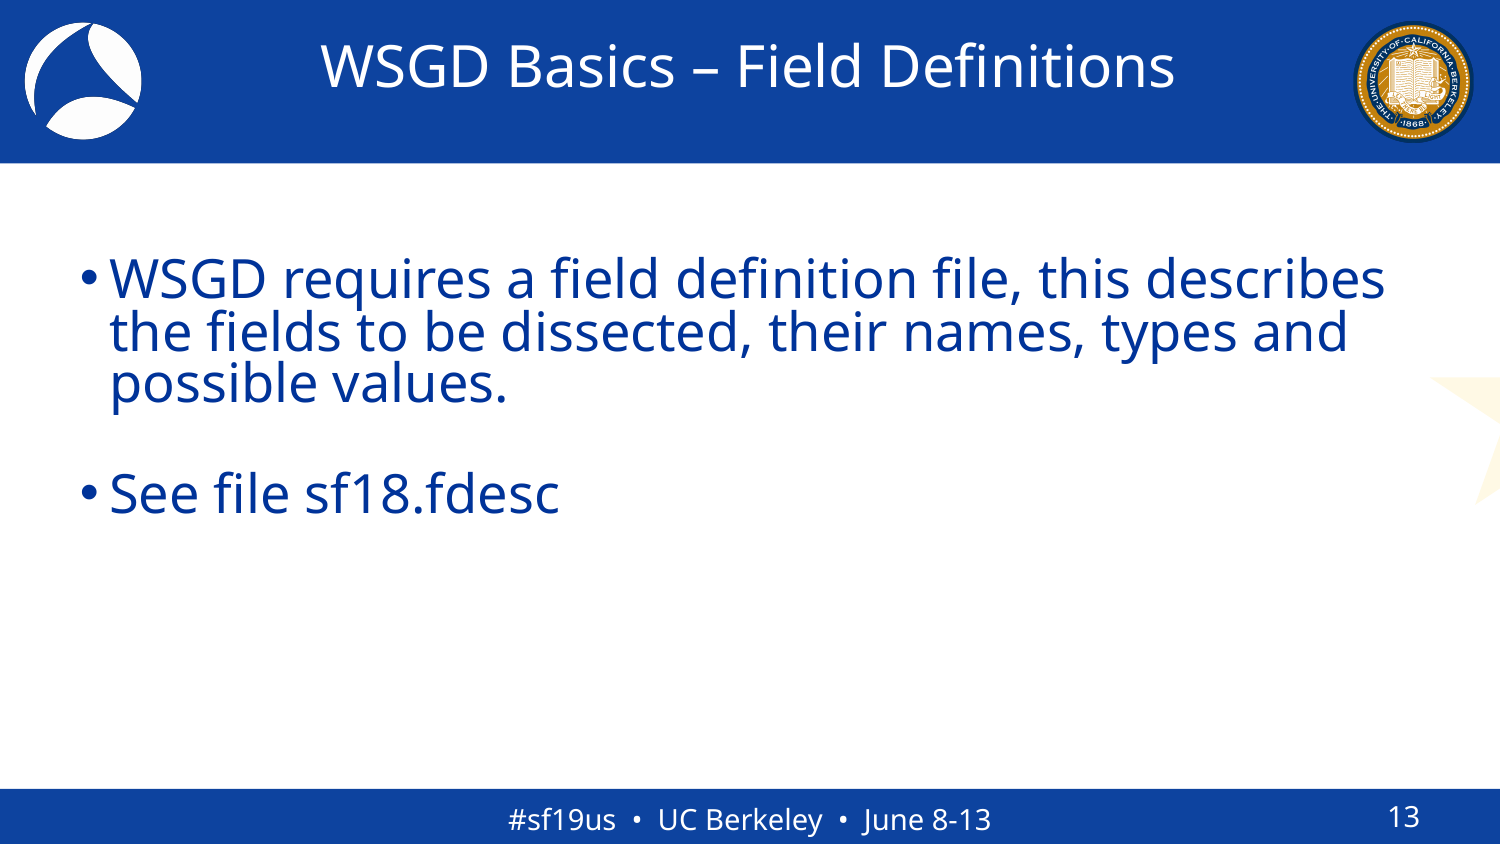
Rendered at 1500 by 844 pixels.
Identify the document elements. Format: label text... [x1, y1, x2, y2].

list WSGD Basics – Field Definitions [147, 0, 1341, 139]
picture [1353, 21, 1474, 143]
picture [24, 22, 142, 140]
list WSGD requires a field definition file, this describes the fields to be dissected, their names, types and possible values. See file sf18.fdesc [64, 173, 1436, 788]
